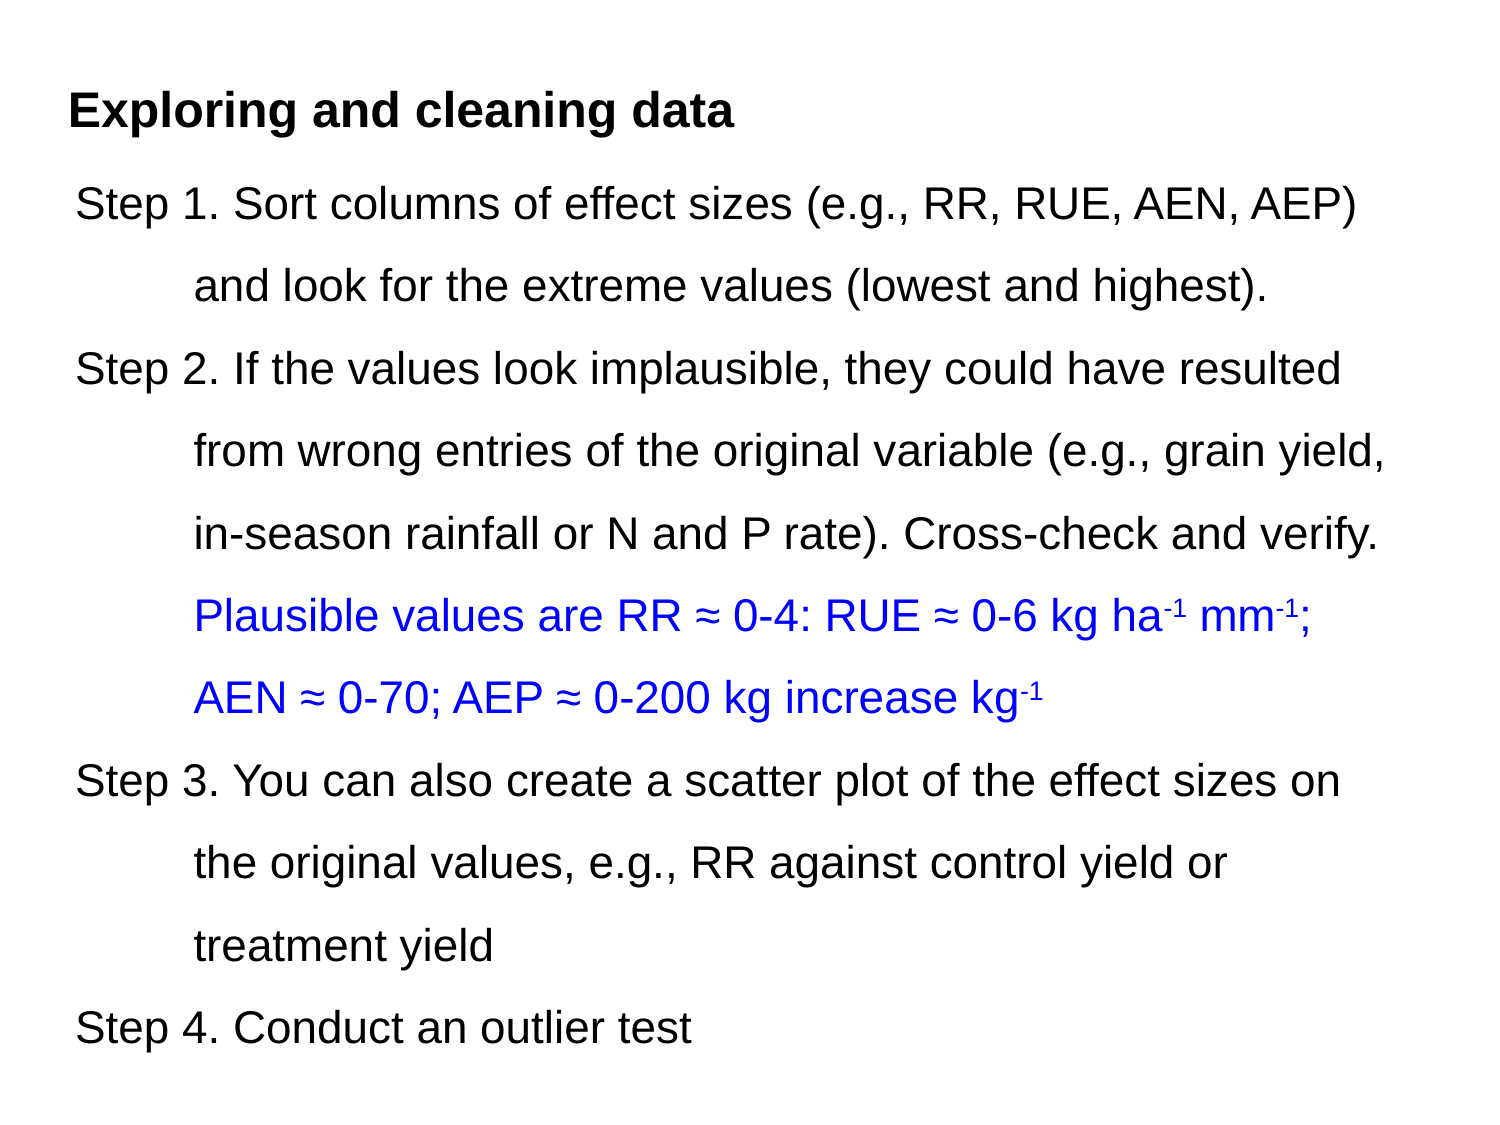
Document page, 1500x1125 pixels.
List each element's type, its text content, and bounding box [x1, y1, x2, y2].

text_box Exploring and cleaning data [53, 66, 1433, 146]
text_box Step 1. Sort columns of effect sizes (e.g., RR, RUE, AEN, AEP) and look for the extreme values (lowest and highest). Step 2. If the values look implausible, they could have resulted from wrong entries of the original variable (e.g., grain yield, in-season rainfall or N and P rate). Cross-check and verify. Plausible values are RR ≈ 0-4: RUE ≈ 0-6 kg ha-1 mm-1; AEN ≈ 0-70; AEP ≈ 0-200 kg increase kg-1 Step 3. You can also create a scatter plot of the effect sizes on the original values, e.g., RR against control yield or treatment yield Step 4. Conduct an outlier test [60, 138, 1425, 1061]
